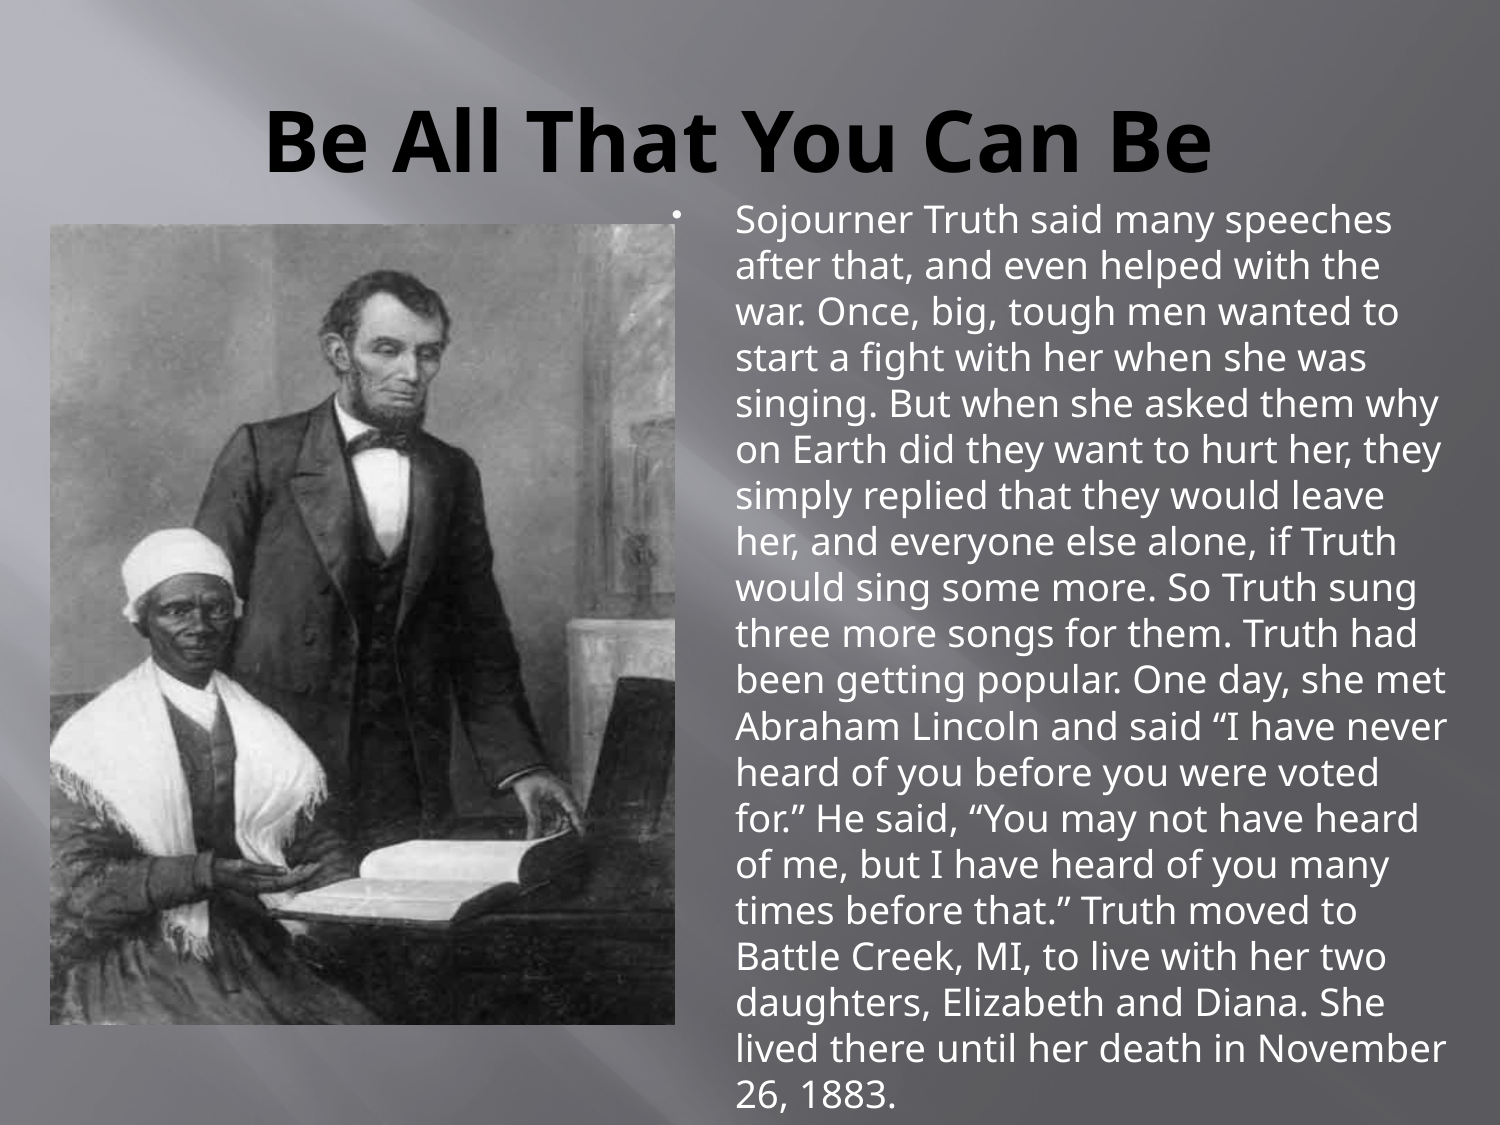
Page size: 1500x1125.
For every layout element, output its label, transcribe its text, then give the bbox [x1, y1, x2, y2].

list Sojourner Truth said many speeches after that, and even helped with the war. Once, big, tough men wanted to start a fight with her when she was singing. But when she asked them why on Earth did they want to hurt her, they simply replied that they would leave her, and everyone else alone, if Truth would sing some more. So Truth sung three more songs for them. Truth had been getting popular. One day, she met Abraham Lincoln and said “I have never heard of you before you were voted for.” He said, “You may not have heard of me, but I have heard of you many times before that.” Truth moved to Battle Creek, MI, to live with her two daughters, Elizabeth and Diana. She lived there until her death in November 26, 1883. [637, 187, 1475, 1125]
title Be All That You Can Be [75, 45, 1425, 215]
picture [49, 224, 676, 1026]
